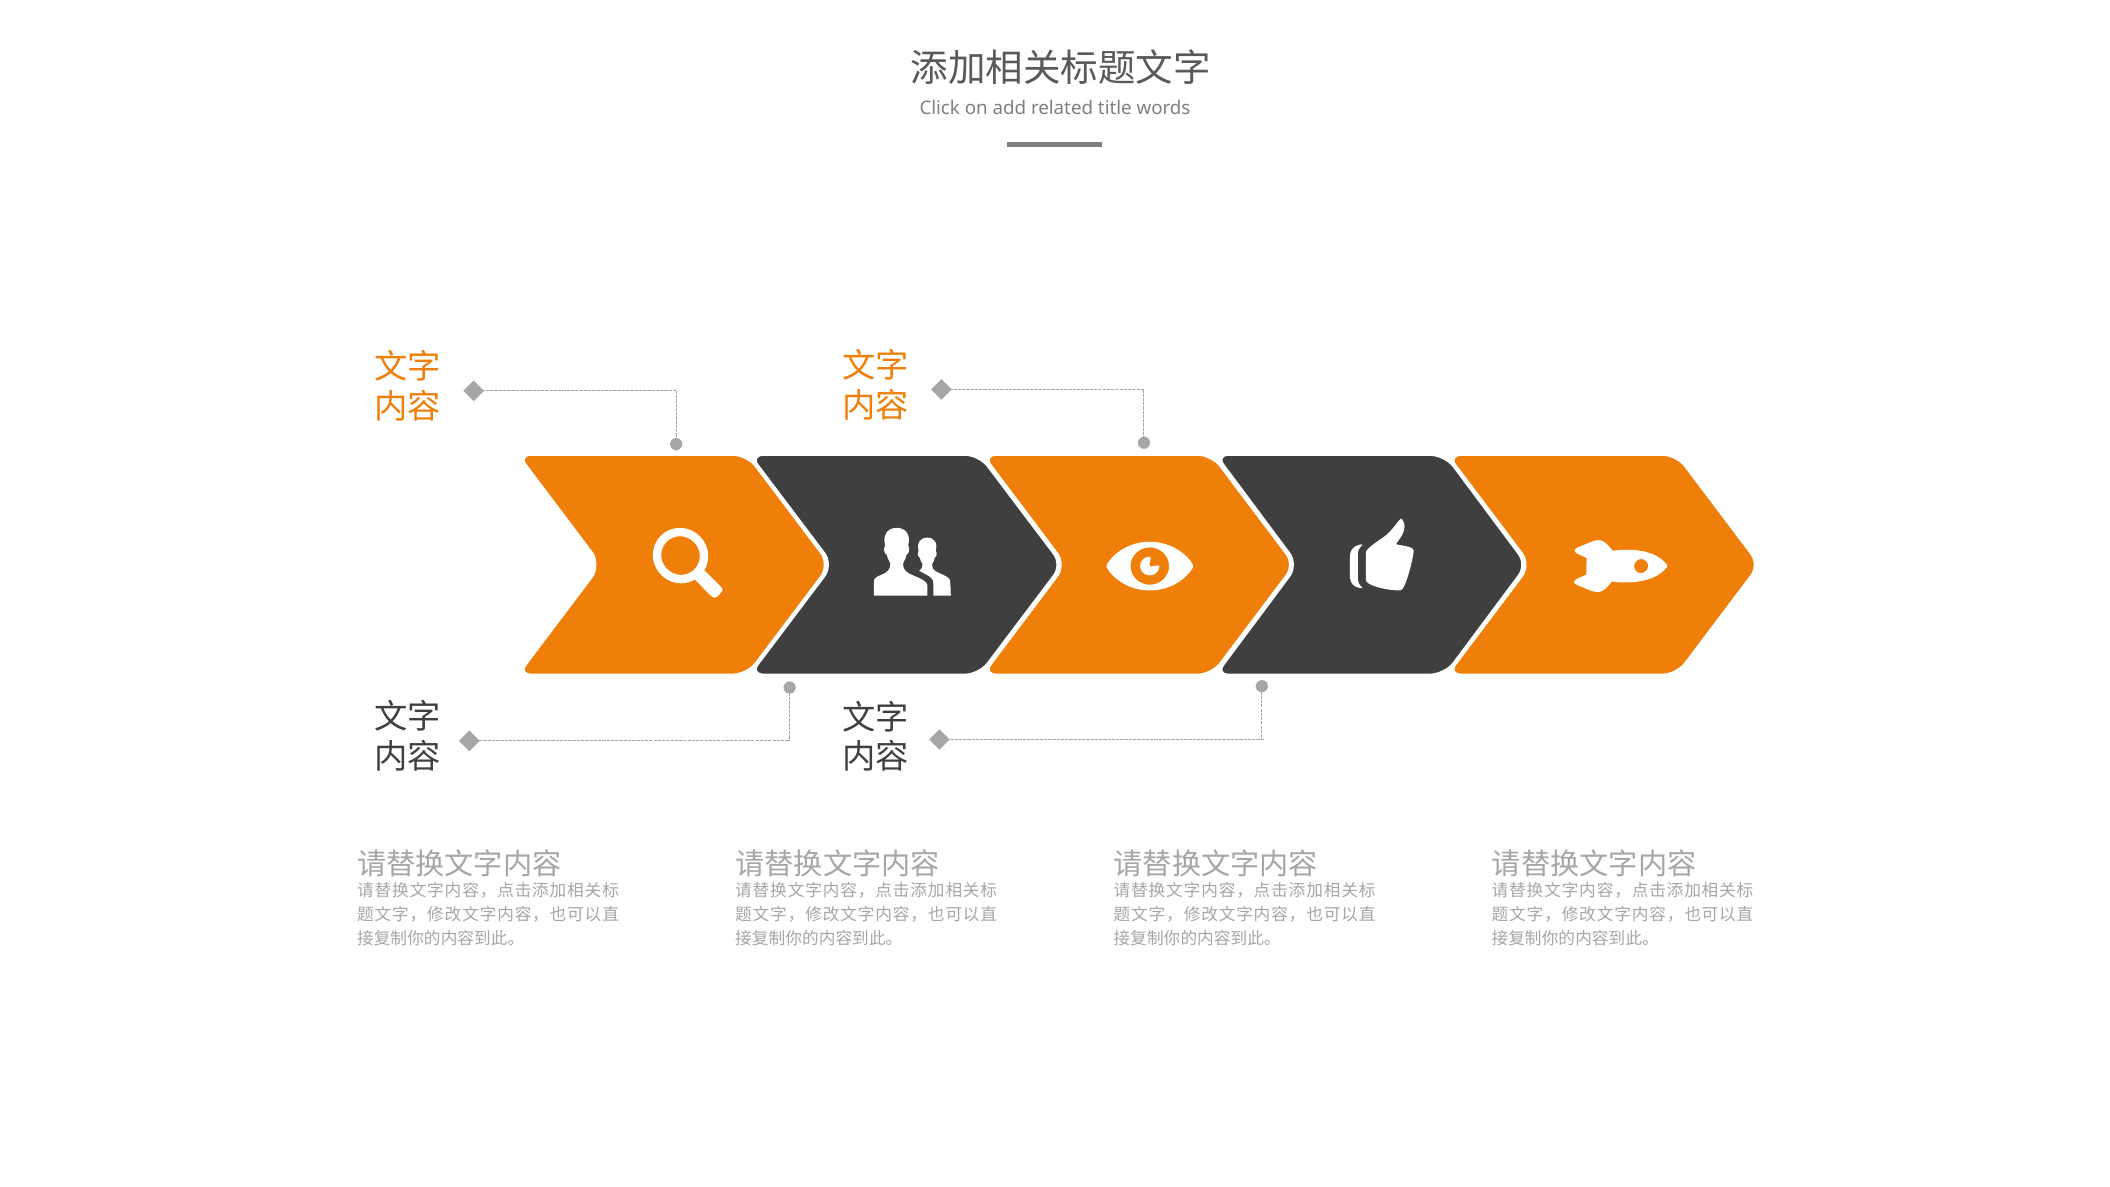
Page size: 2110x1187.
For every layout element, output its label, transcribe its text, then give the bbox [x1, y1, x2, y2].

text_box 文字内容 [366, 695, 449, 775]
text_box 请替换文字内容，点击添加相关标题文字，修改文字内容，也可以直接复制你的内容到此。 [1113, 876, 1376, 948]
text_box 文字内容 [366, 345, 449, 426]
text_box 请替换文字内容 [357, 838, 570, 876]
text_box 文字内容 [834, 343, 917, 424]
text_box 请替换文字内容 [1491, 838, 1704, 876]
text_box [520, 454, 1757, 676]
text_box 请替换文字内容，点击添加相关标题文字，修改文字内容，也可以直接复制你的内容到此。 [357, 876, 620, 948]
text_box Click on add related title words [877, 89, 1232, 124]
text_box 文字内容 [834, 695, 917, 776]
text_box 请替换文字内容 [735, 838, 948, 876]
text_box 请替换文字内容，点击添加相关标题文字，修改文字内容，也可以直接复制你的内容到此。 [735, 876, 998, 948]
text_box 添加相关标题文字 [877, 37, 1245, 95]
text_box 请替换文字内容 [1113, 838, 1326, 876]
text_box 请替换文字内容，点击添加相关标题文字，修改文字内容，也可以直接复制你的内容到此。 [1491, 876, 1754, 948]
